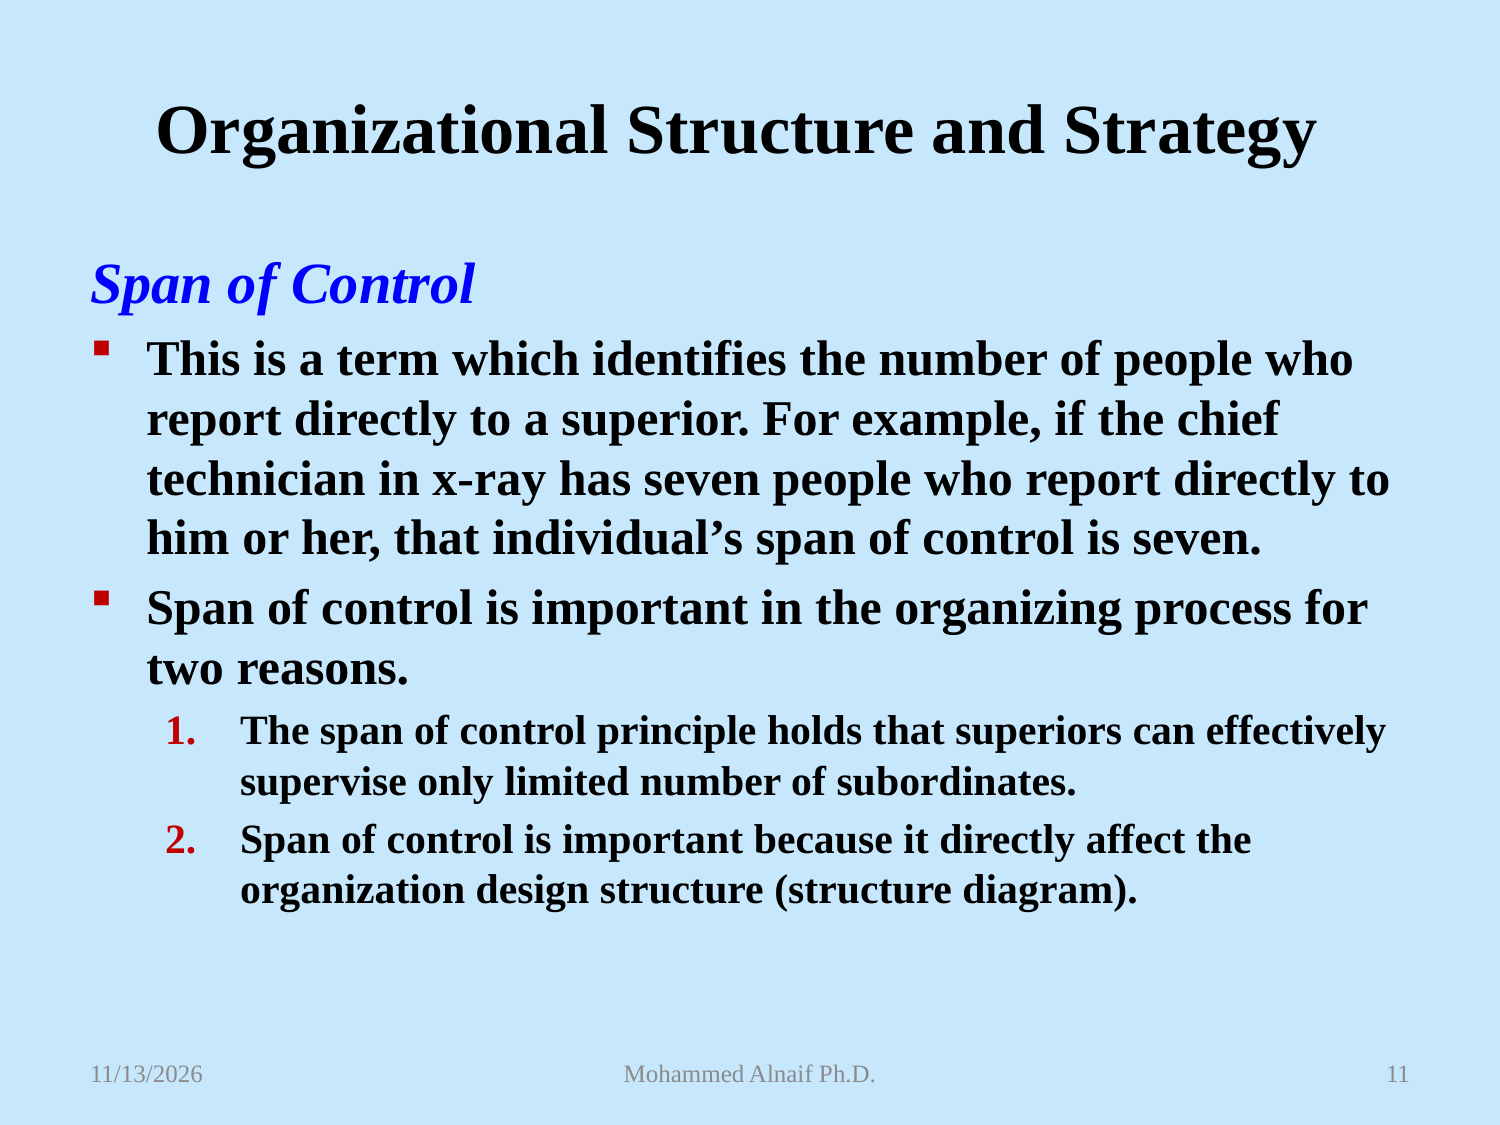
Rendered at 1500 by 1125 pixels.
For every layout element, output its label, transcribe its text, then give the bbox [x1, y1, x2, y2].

title Organizational Structure and Strategy [99, 75, 1375, 175]
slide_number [75, 1042, 425, 1103]
slide_number 11 [1074, 1042, 1425, 1103]
footer Mohammed Alnaif Ph.D. [512, 1042, 988, 1103]
subtitle Span of Control This is a term which identifies the number of people who report directly to a superior. For example, if the chief technician in x-ray has seven people who report directly to him or her, that individual’s span of control is seven. Span of control is important in the organizing process for two reasons. The span of control principle holds that superiors can effectively supervise only limited number of subordinates. Span of control is important because it directly affect the organization design structure (structure diagram). [75, 237, 1463, 1038]
